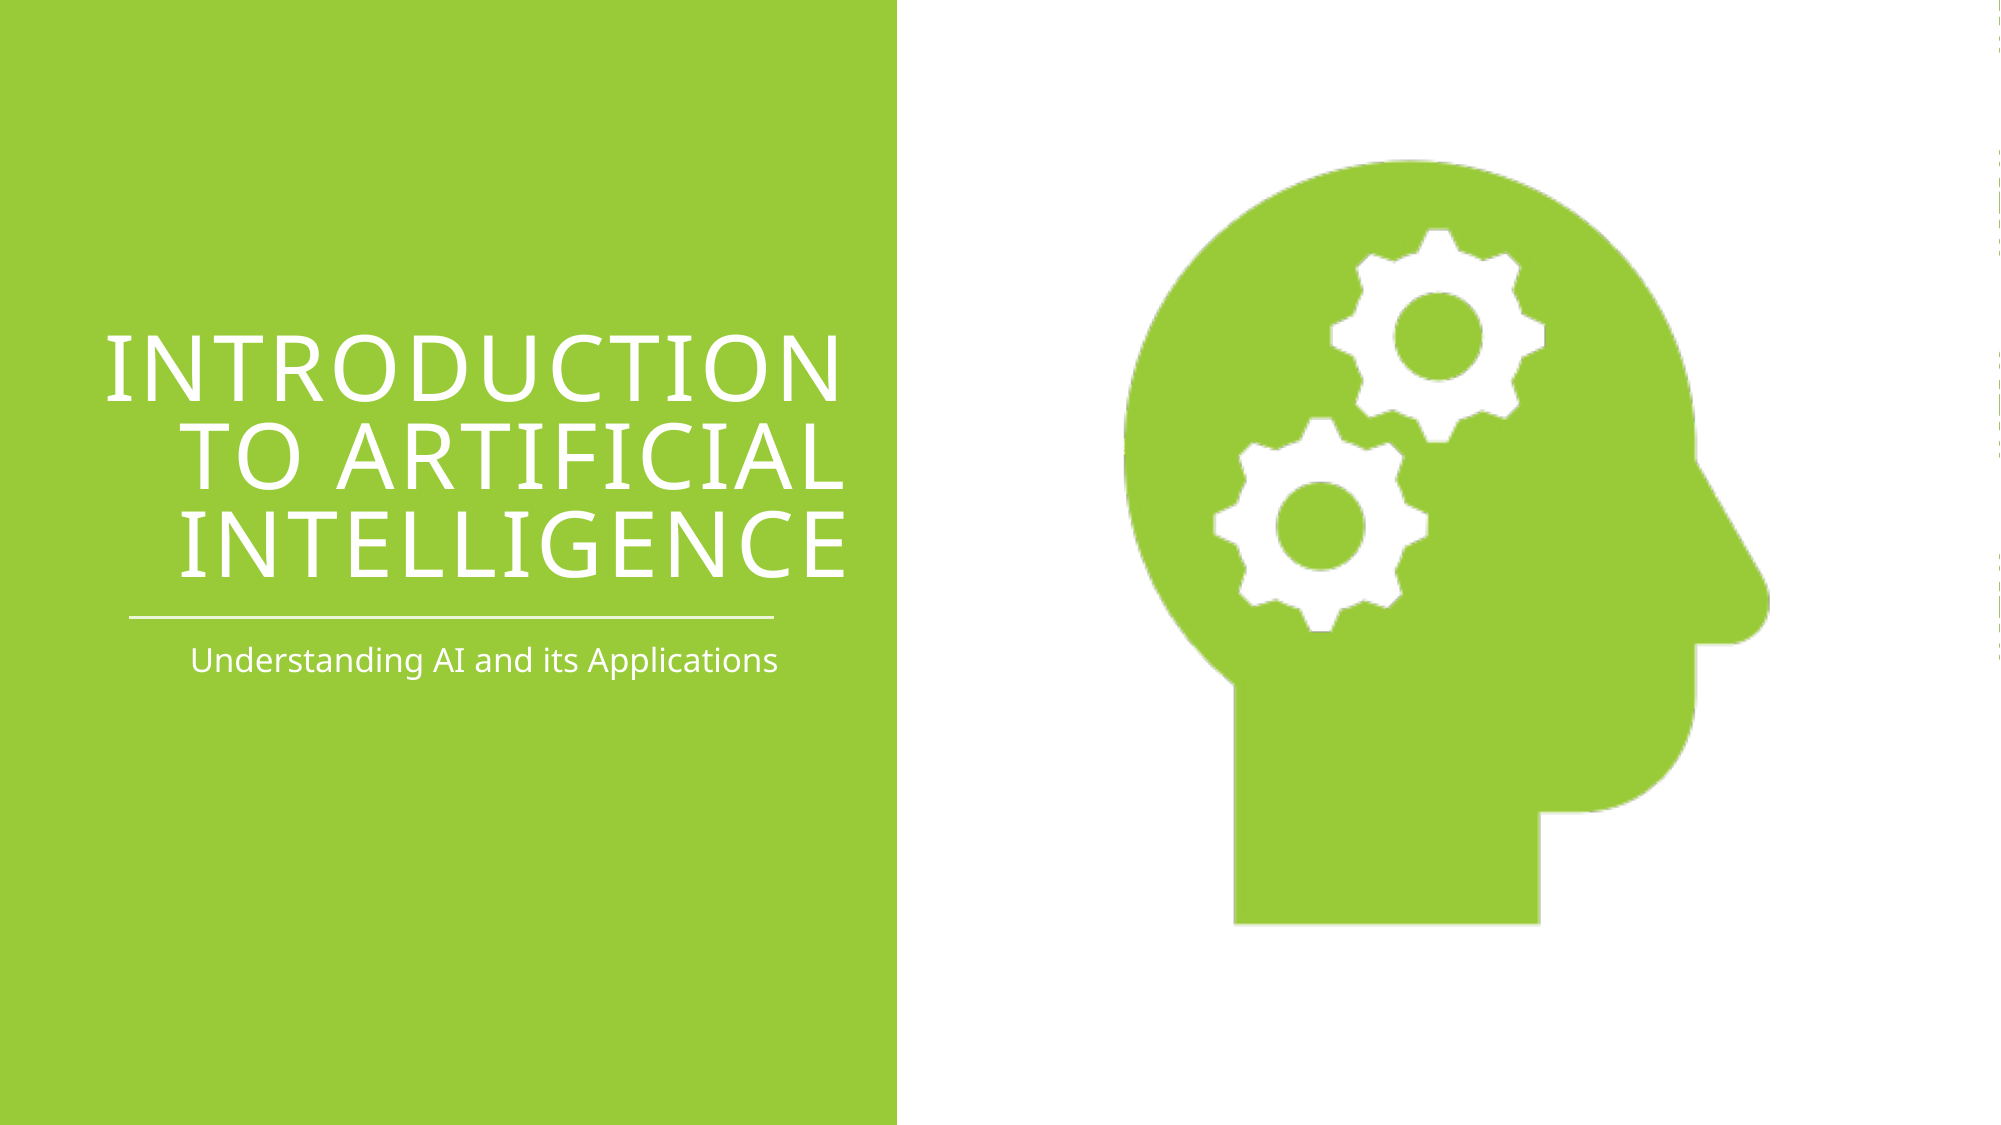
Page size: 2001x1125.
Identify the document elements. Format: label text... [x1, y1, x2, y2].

text_box [0, 0, 898, 1125]
title Introduction to Artificial Intelligence [43, 104, 866, 603]
picture [999, 114, 1896, 1011]
text_box [898, 0, 2000, 1125]
subtitle Understanding AI and its Applications [104, 631, 795, 1019]
